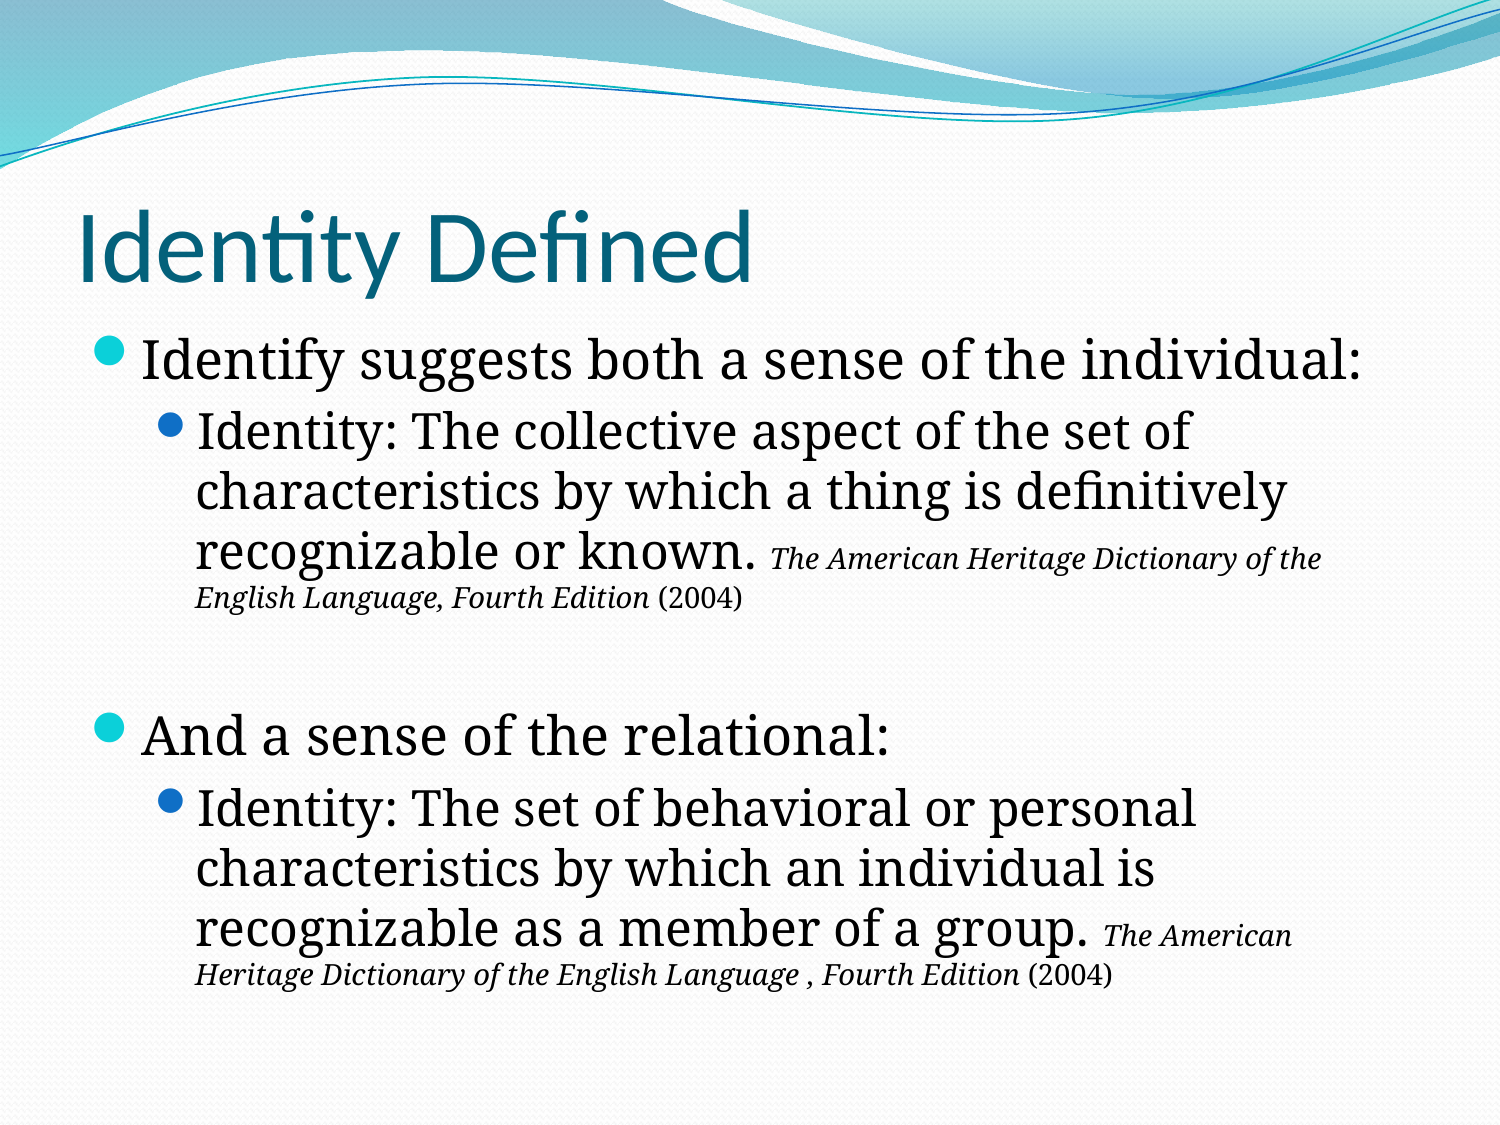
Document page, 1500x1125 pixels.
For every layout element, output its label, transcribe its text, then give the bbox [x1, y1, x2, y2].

title Identity Defined [74, 115, 1426, 304]
list Identify suggests both a sense of the individual: Identity: The collective aspect of the set of characteristics by which a thing is definitively recognizable or known. The American Heritage Dictionary of the English Language, Fourth Edition (2004) And a sense of the relational: Identity: The set of behavioral or personal characteristics by which an individual is recognizable as a member of a group. The American Heritage Dictionary of the English Language , Fourth Edition (2004) [74, 317, 1426, 1038]
